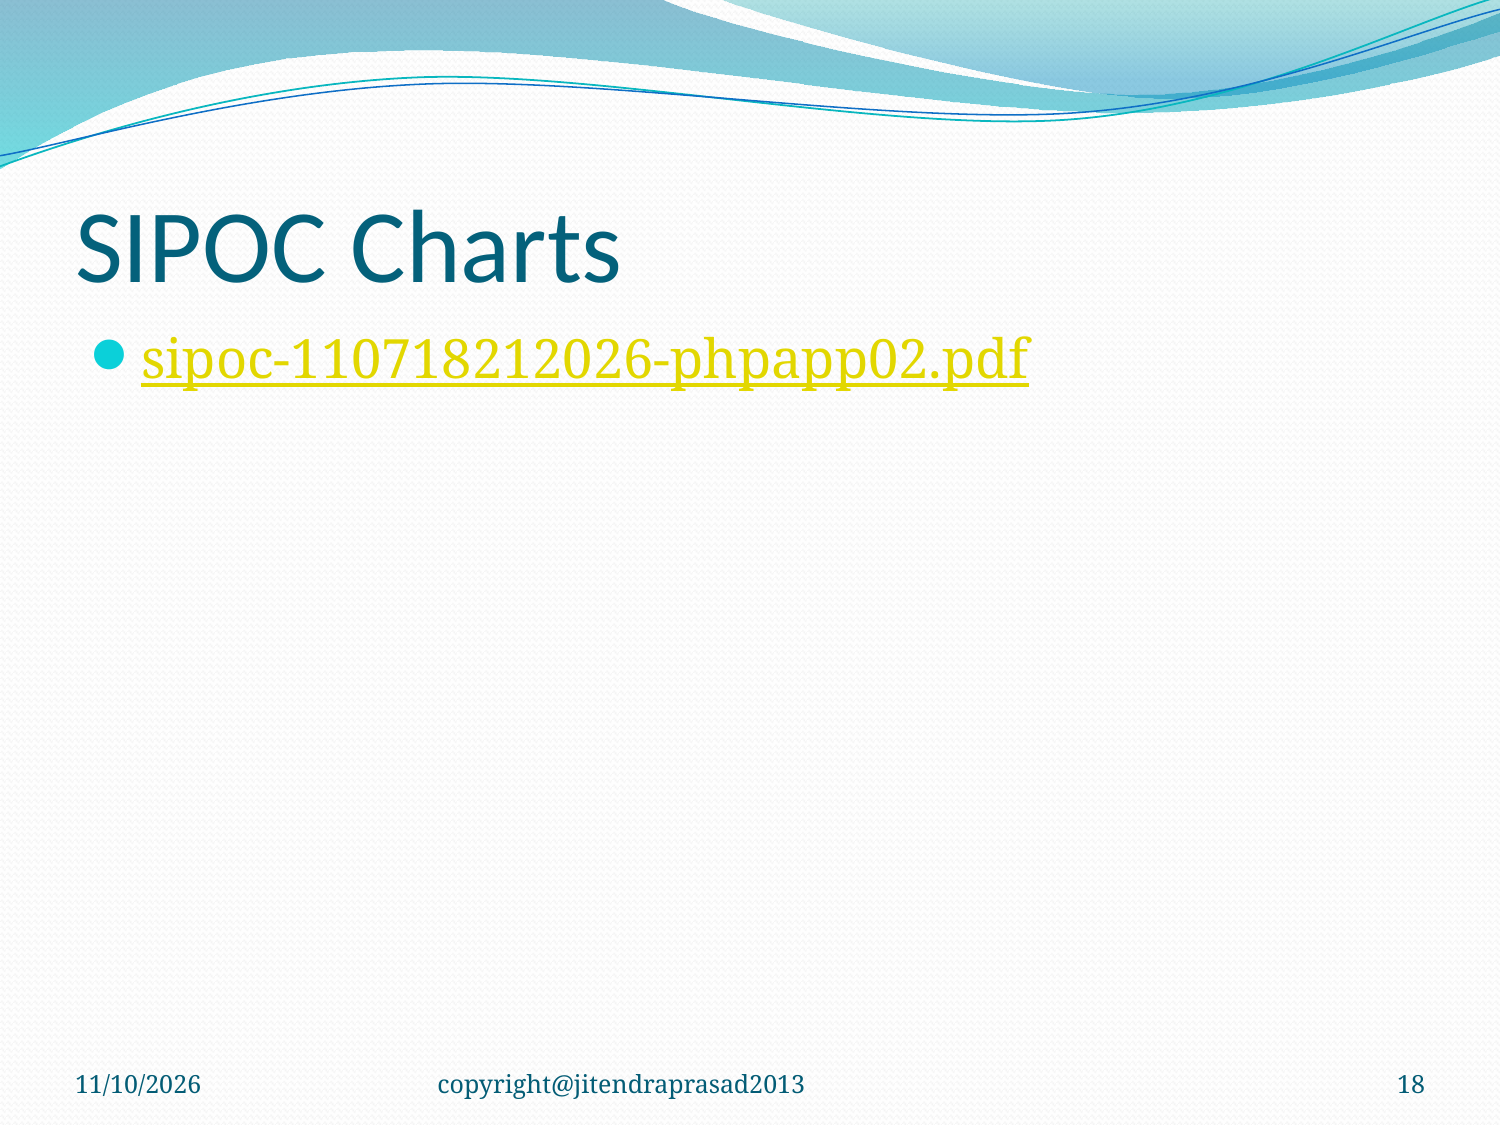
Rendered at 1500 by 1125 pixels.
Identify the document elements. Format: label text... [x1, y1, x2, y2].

footer copyright@jitendraprasad2013 [437, 1042, 988, 1103]
list sipoc-110718212026-phpapp02.pdf [75, 317, 1425, 1038]
slide_number 18 [1299, 1042, 1425, 1103]
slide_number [75, 1042, 425, 1103]
title SIPOC Charts [75, 115, 1425, 303]
